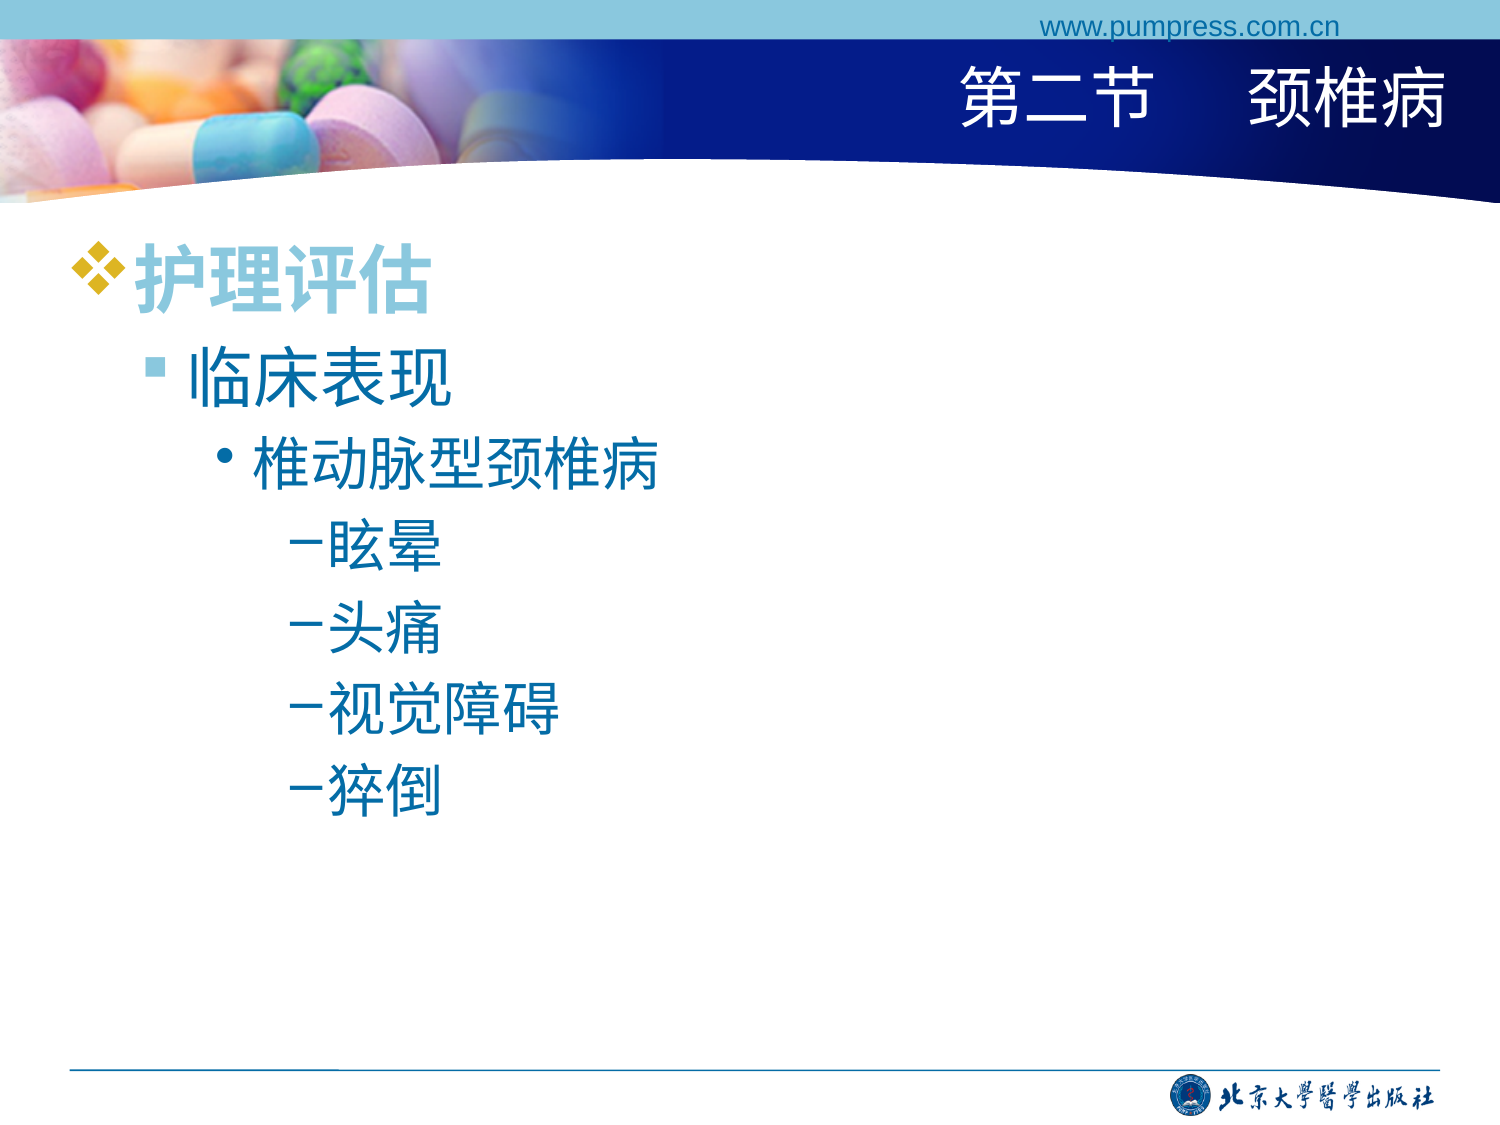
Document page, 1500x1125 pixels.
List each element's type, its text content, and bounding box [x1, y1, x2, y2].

picture [1170, 1074, 1436, 1118]
picture [0, 40, 1500, 203]
title 第二节 颈椎病 [137, 49, 1463, 143]
slide_number www.pumpress.com.cn [1025, 0, 1463, 38]
list 护理评估 临床表现 椎动脉型颈椎病 眩晕 头痛 视觉障碍 猝倒 [49, 224, 1463, 1026]
